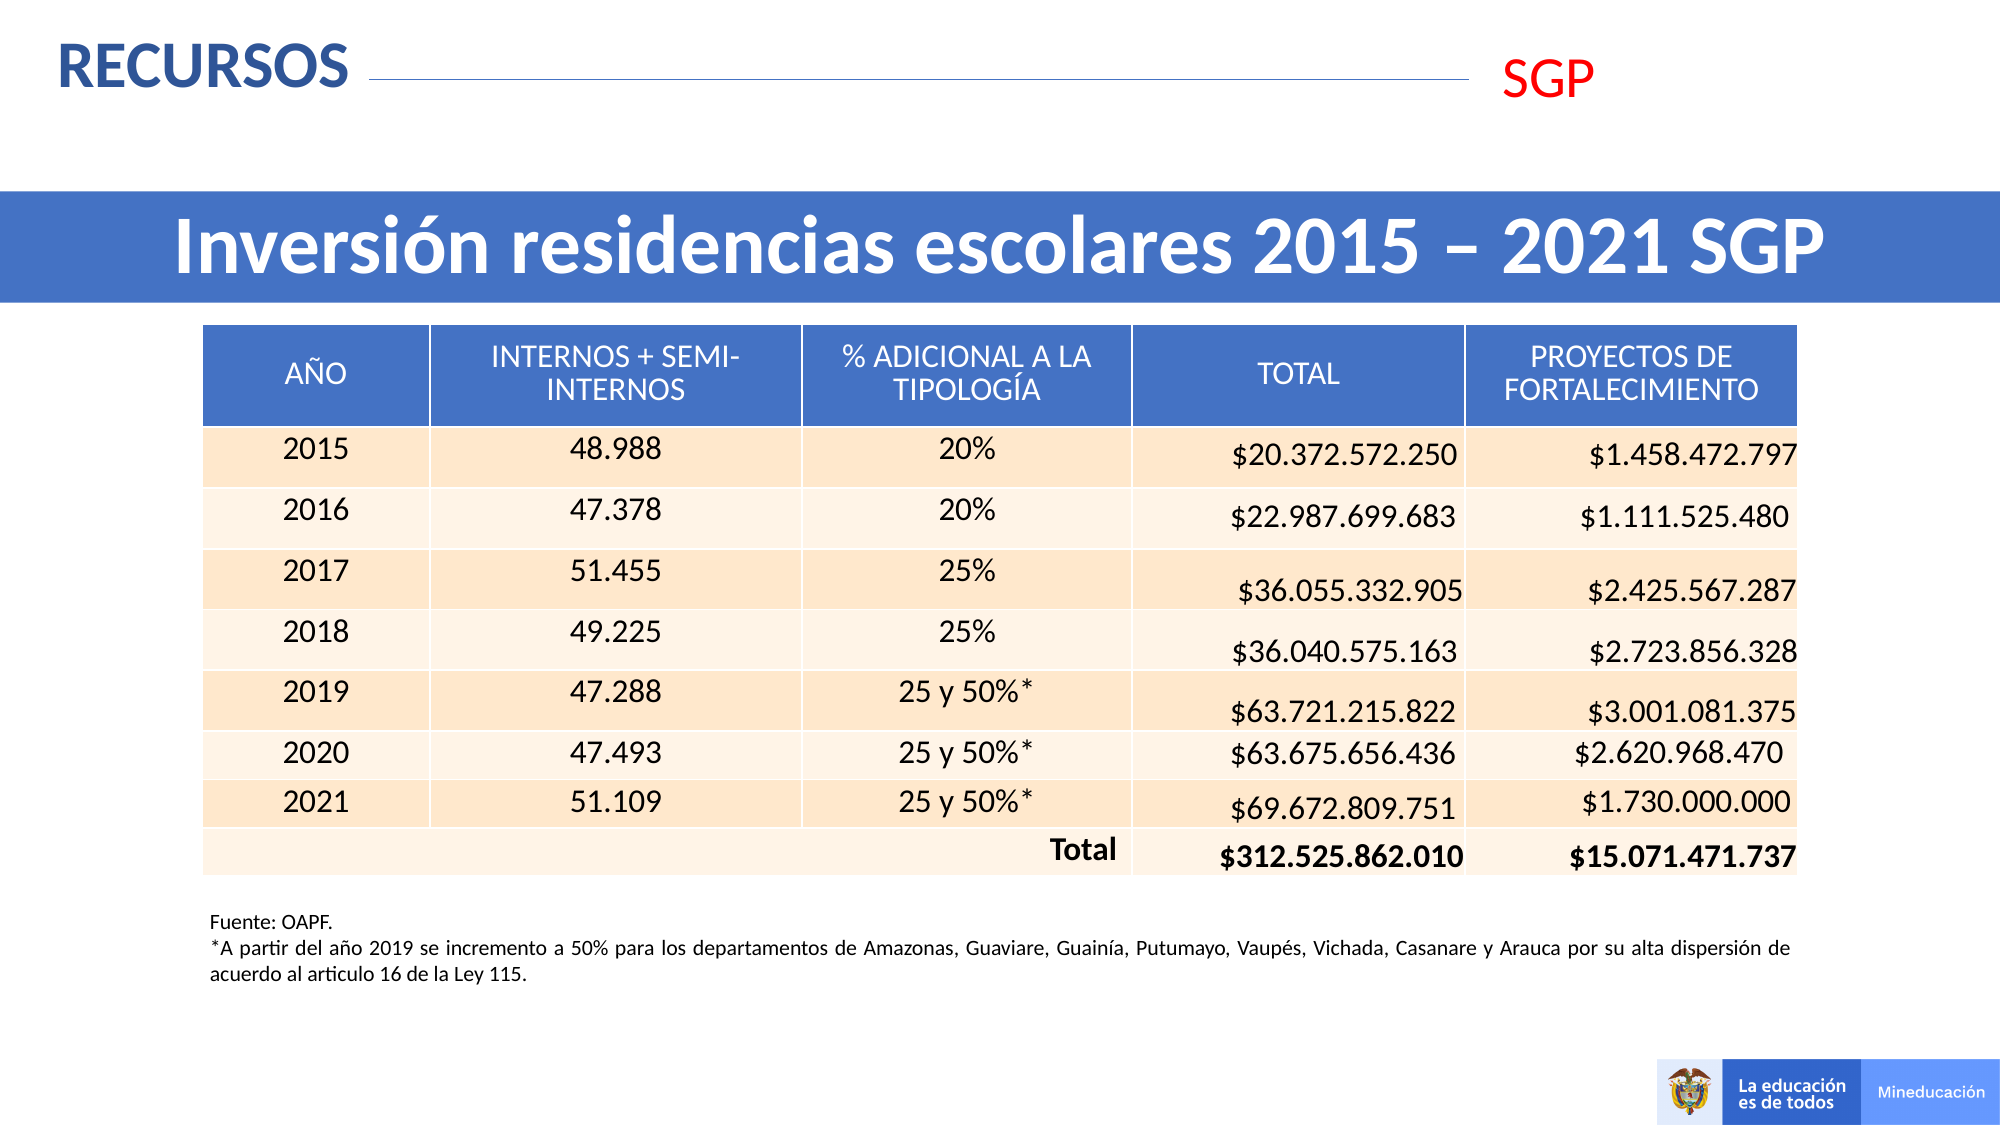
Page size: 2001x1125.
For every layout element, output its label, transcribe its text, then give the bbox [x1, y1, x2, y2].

table_cell 20% [803, 489, 1131, 548]
table_cell $15.071.471.737 [1466, 829, 1797, 875]
table_header INTERNOS + SEMI-INTERNOS [431, 325, 801, 426]
table_cell $2.425.567.287 [1466, 550, 1797, 609]
table_cell $3.001.081.375 [1466, 671, 1797, 730]
table_cell $69.672.809.751 [1133, 780, 1464, 827]
table_header PROYECTOS DE FORTALECIMIENTO [1466, 325, 1797, 426]
table_cell 49.225 [431, 610, 801, 669]
table_header TOTAL [1133, 325, 1464, 426]
table_cell 47.288 [431, 671, 801, 730]
text_box Fuente: OAPF. *A partir del año 2019 se incremento a 50% para los departamentos de Amazonas, Guaviare, Guainía, Putumayo, Vaupés, Vichada, Casanare y Arauca por su alta dispersión de acuerdo al articulo 16 de la Ley 115. [195, 900, 1808, 994]
table_cell 25 y 50%* [803, 732, 1131, 779]
table_cell $36.040.575.163 [1133, 610, 1464, 669]
table_cell $20.372.572.250 [1133, 428, 1464, 487]
table_cell Total [203, 829, 1131, 875]
table_cell $63.675.656.436 [1133, 732, 1464, 779]
table_cell 51.109 [431, 780, 801, 827]
table_cell 2016 [203, 489, 429, 548]
table_cell $2.723.856.328 [1466, 610, 1797, 669]
table_cell 25 y 50%* [803, 671, 1131, 730]
table_cell 25% [803, 550, 1131, 609]
table_cell 47.493 [431, 732, 801, 779]
table_cell 51.455 [431, 550, 801, 609]
table_cell $22.987.699.683 [1133, 489, 1464, 548]
table_cell $1.730.000.000 [1466, 780, 1797, 827]
table_cell 2020 [203, 732, 429, 779]
table_cell $36.055.332.905 [1133, 550, 1464, 609]
picture [1657, 1059, 2000, 1125]
table_cell $63.721.215.822 [1133, 671, 1464, 730]
table_cell $1.111.525.480 [1466, 489, 1797, 548]
table_cell $2.620.968.470 [1466, 732, 1797, 779]
text_box RECURSOS [42, 13, 381, 109]
title Inversión residencias escolares 2015 – 2021 SGP [0, 191, 2000, 303]
table_cell 2019 [203, 671, 429, 730]
table_cell 2018 [203, 610, 429, 669]
table_cell 2015 [203, 428, 429, 487]
table_cell 2021 [203, 780, 429, 827]
text_box SGP [1487, 31, 1612, 117]
table_header AÑO [203, 325, 429, 426]
table_cell 20% [803, 428, 1131, 487]
table_cell $1.458.472.797 [1466, 428, 1797, 487]
table_cell 25 y 50%* [803, 780, 1131, 827]
table_header % ADICIONAL A LA TIPOLOGÍA [803, 325, 1131, 426]
table_cell 47.378 [431, 489, 801, 548]
table_cell 2017 [203, 550, 429, 609]
table_cell 48.988 [431, 428, 801, 487]
table_cell 25% [803, 610, 1131, 669]
table_cell $312.525.862.010 [1133, 829, 1464, 875]
